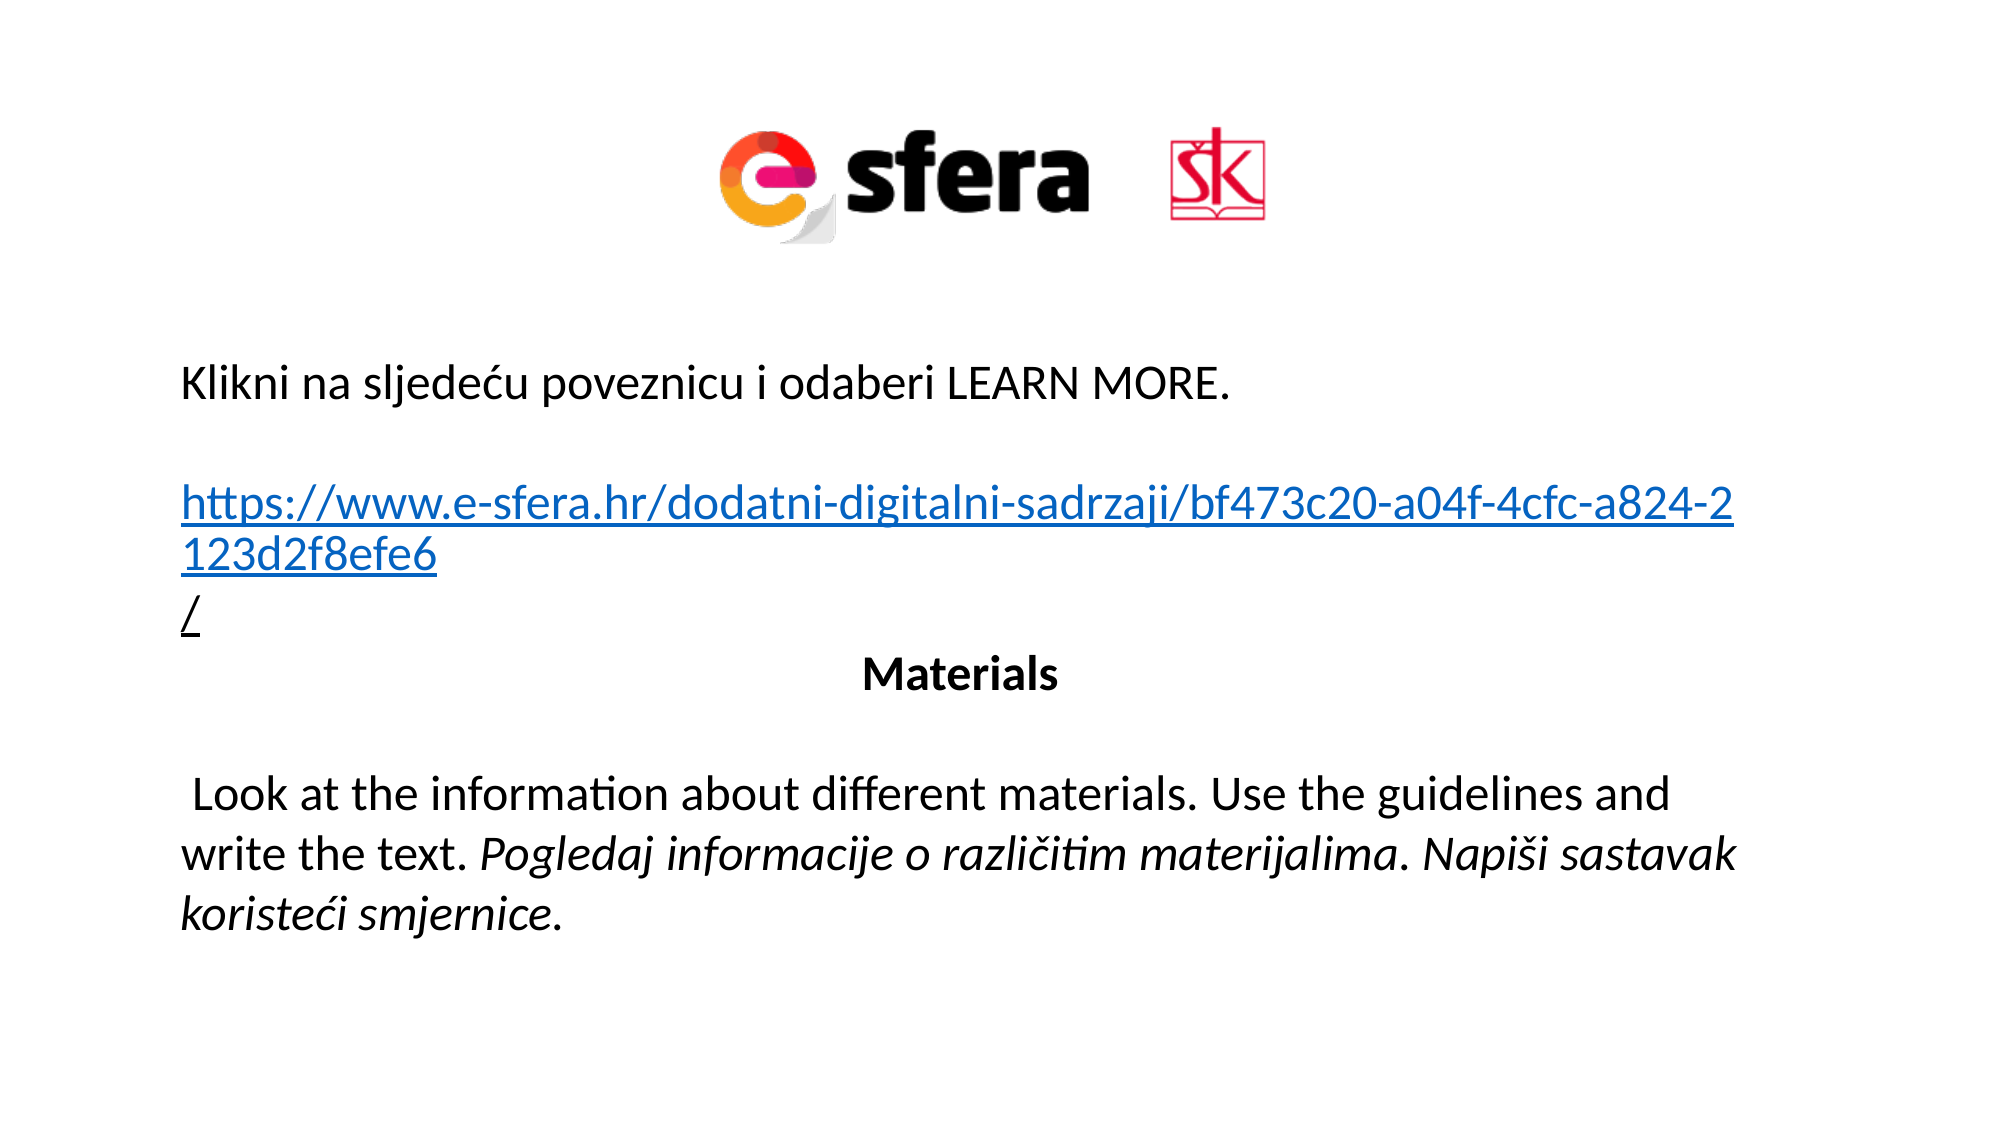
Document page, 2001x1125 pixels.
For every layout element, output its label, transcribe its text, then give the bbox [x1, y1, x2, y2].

picture [687, 30, 1313, 343]
text_box Klikni na sljedeću poveznicu i odaberi LEARN MORE. https://www.e-sfera.hr/dodatni-digitalni-sadrzaji/bf473c20-a04f-4cfc-a824-2123d2f8efe6/ Materials Look at the information about different materials. Use the guidelines and write the text. Pogledaj informacije o različitim materijalima. Napiši sastavak koristeći smjernice. [166, 342, 1766, 898]
